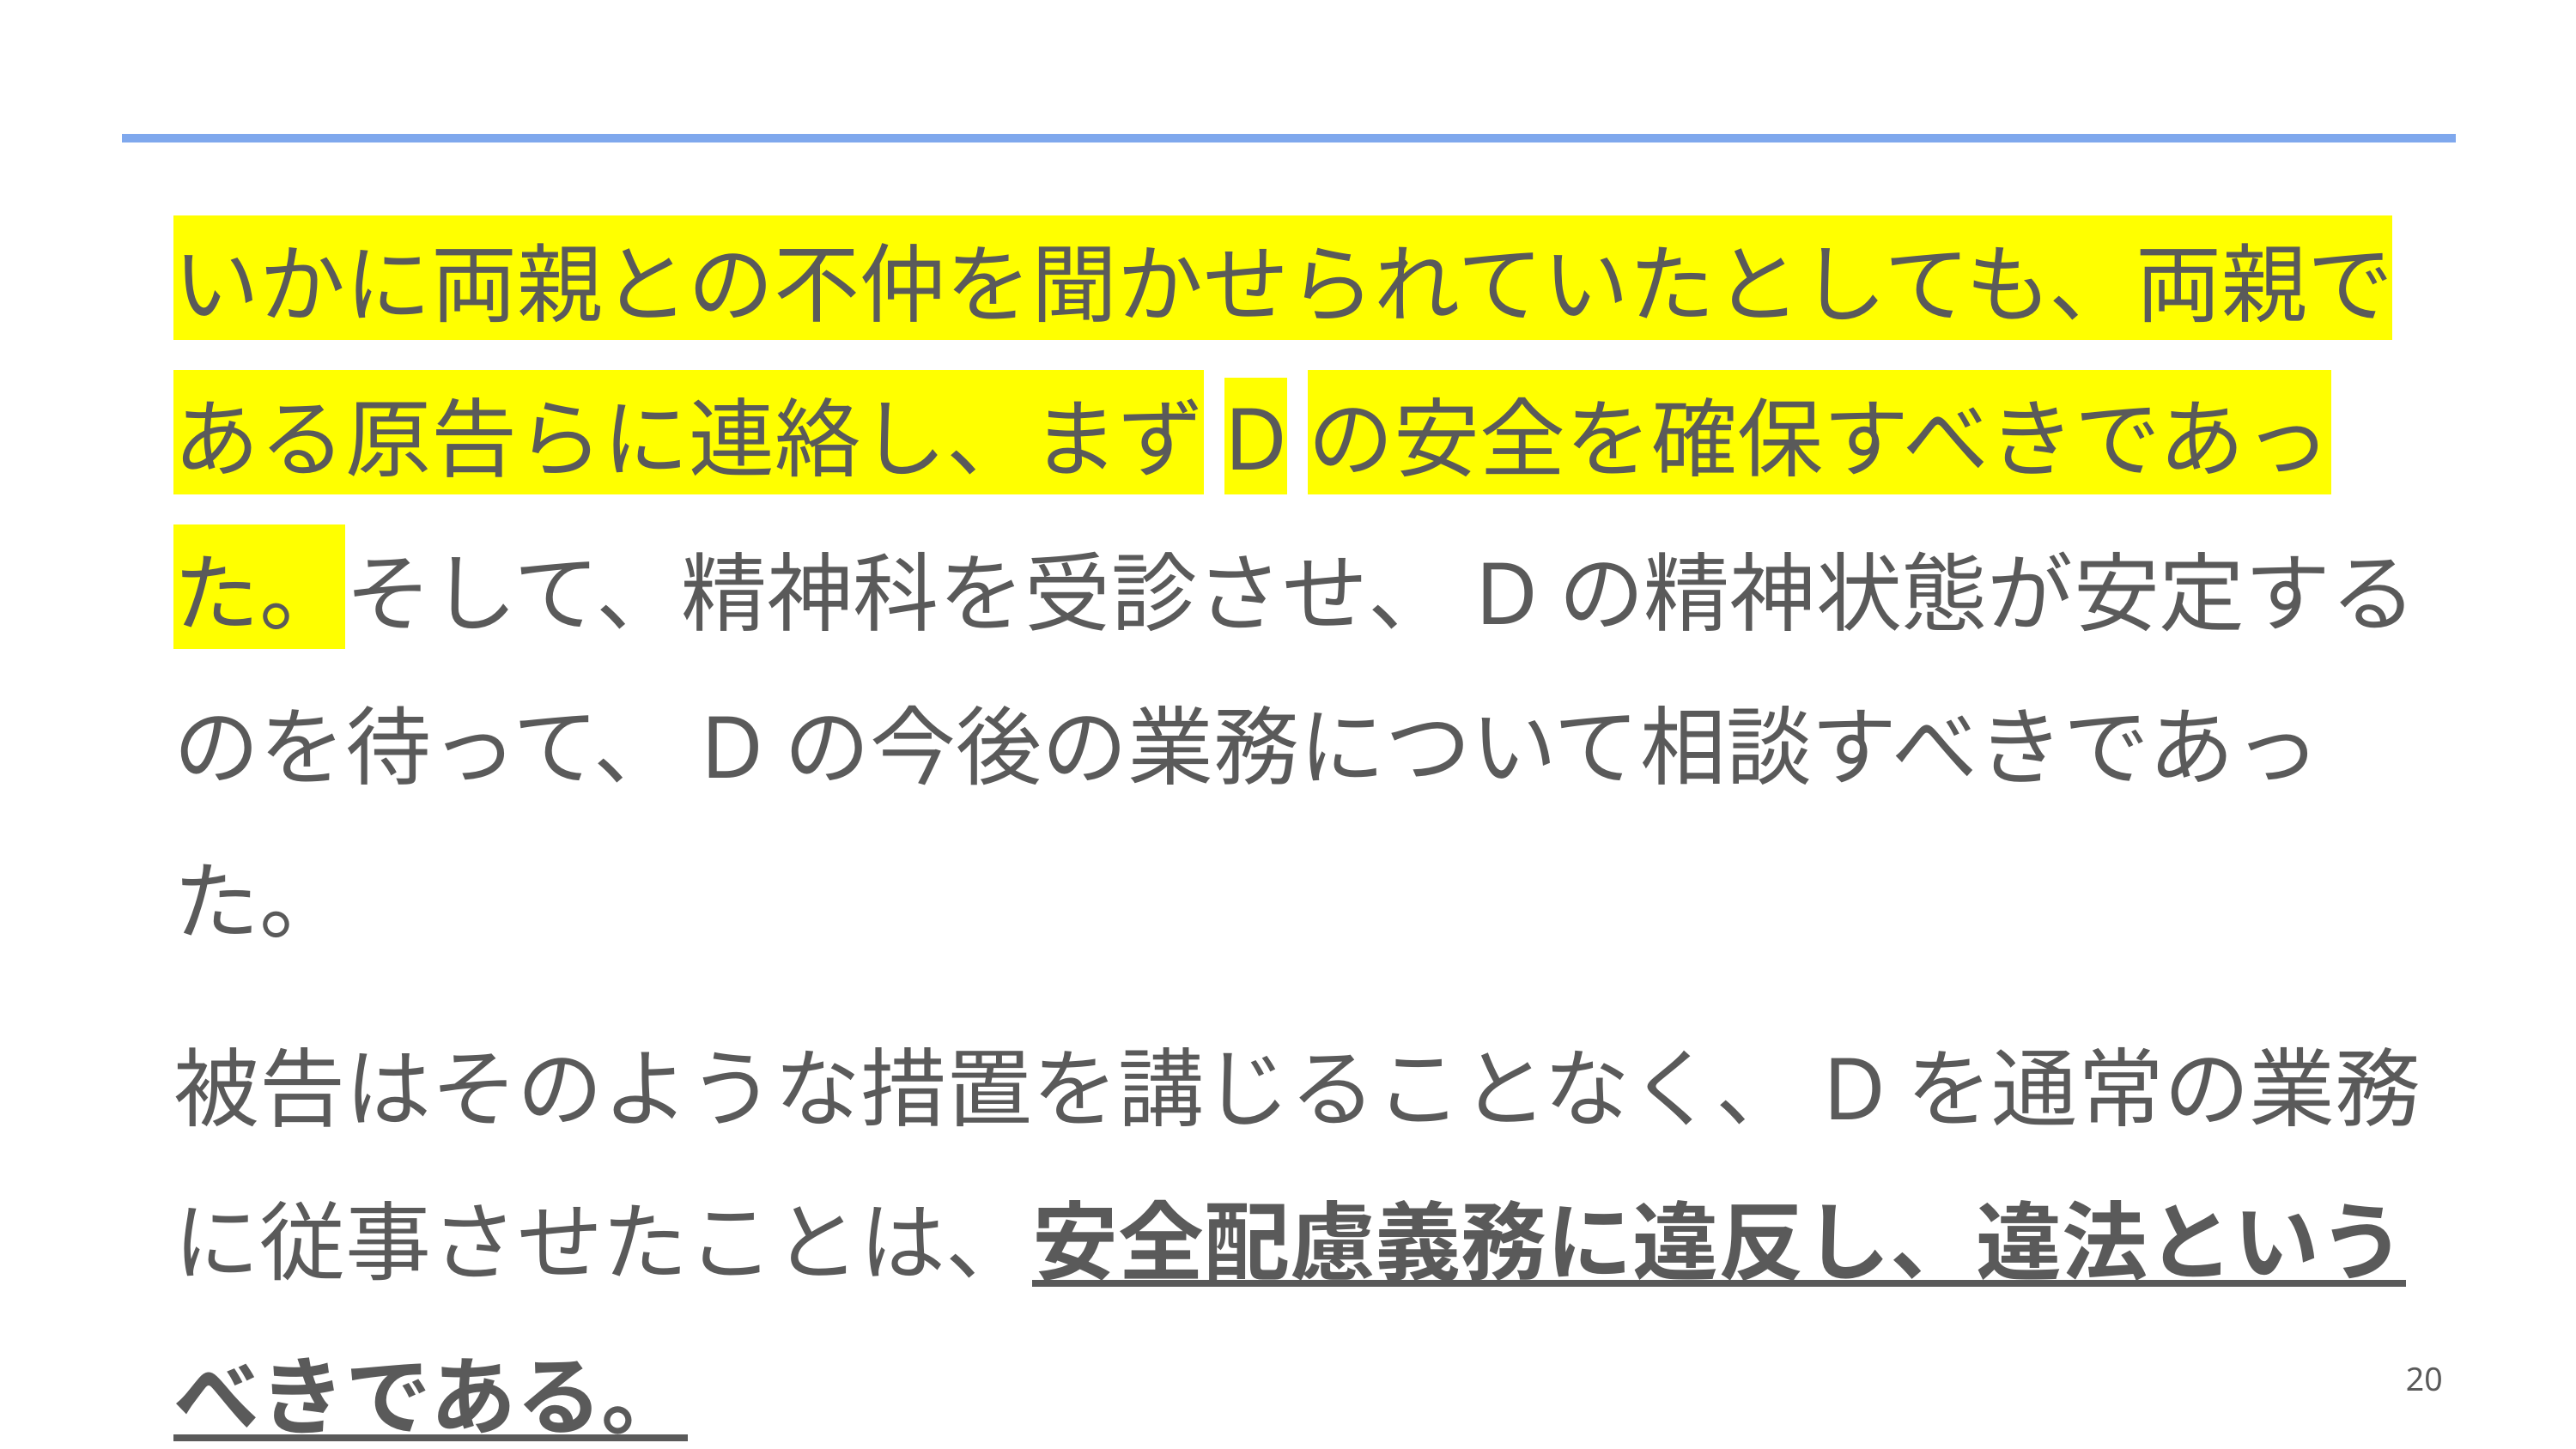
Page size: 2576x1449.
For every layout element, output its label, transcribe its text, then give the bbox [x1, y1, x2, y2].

list いかに両親との不仲を聞かせられていたとしても、両親である原告らに連絡し、まずDの安全を確保すべきであった。そして、精神科を受診させ、Dの精神状態が安定するのを待って、Dの今後の業務について相談すべきであった。 被告はそのような措置を講じることなく、Dを通常の業務に従事させたことは、安全配慮義務に違反し、違法というべきである。 [124, 171, 2456, 1317]
slide_number 20 [2337, 1342, 2456, 1420]
